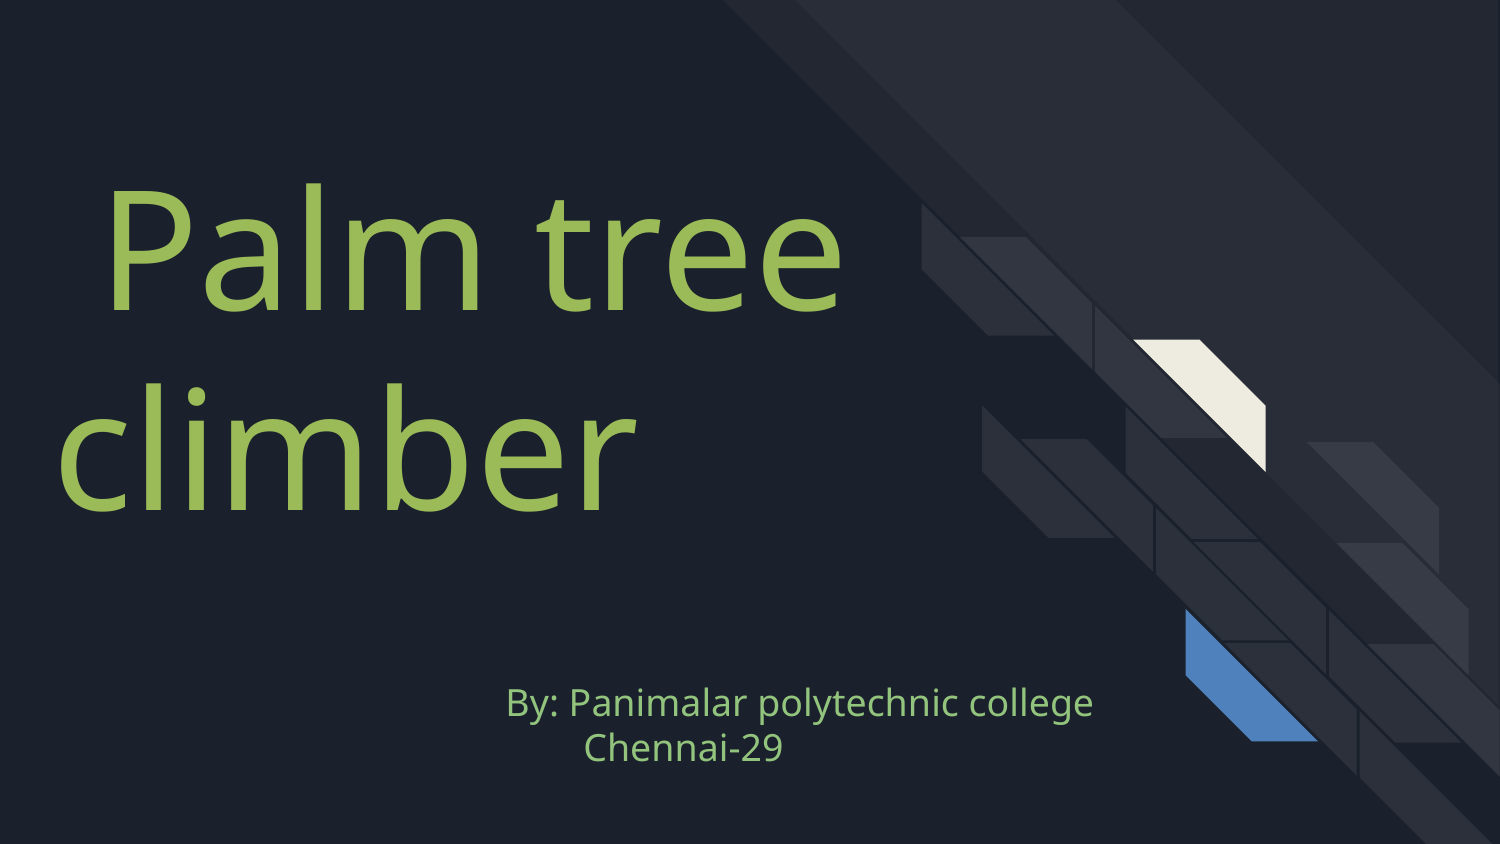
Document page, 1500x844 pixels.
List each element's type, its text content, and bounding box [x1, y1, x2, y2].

text_box Palm tree climber [37, 109, 1264, 579]
text_box By: Panimalar polytechnic college Chennai-29 [490, 664, 1146, 810]
